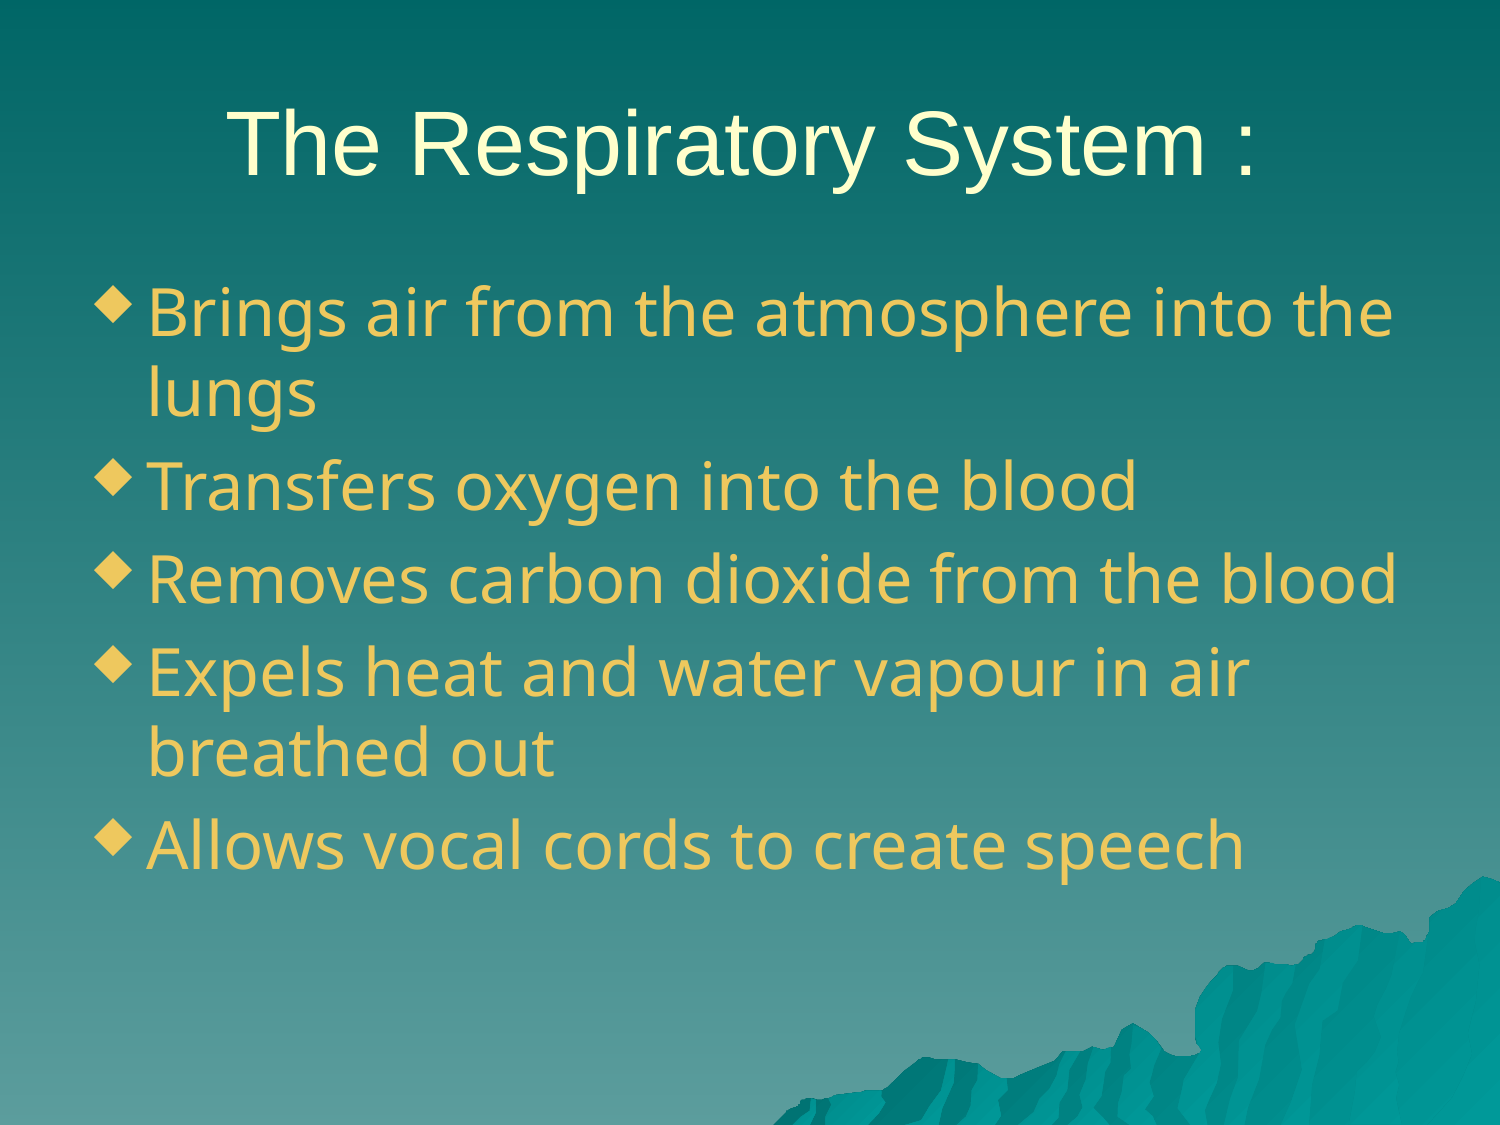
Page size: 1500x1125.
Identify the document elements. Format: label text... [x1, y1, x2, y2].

list Brings air from the atmosphere into the lungs Transfers oxygen into the blood Removes carbon dioxide from the blood Expels heat and water vapour in air breathed out Allows vocal cords to create speech [74, 262, 1426, 1006]
title The Respiratory System : [74, 45, 1426, 233]
